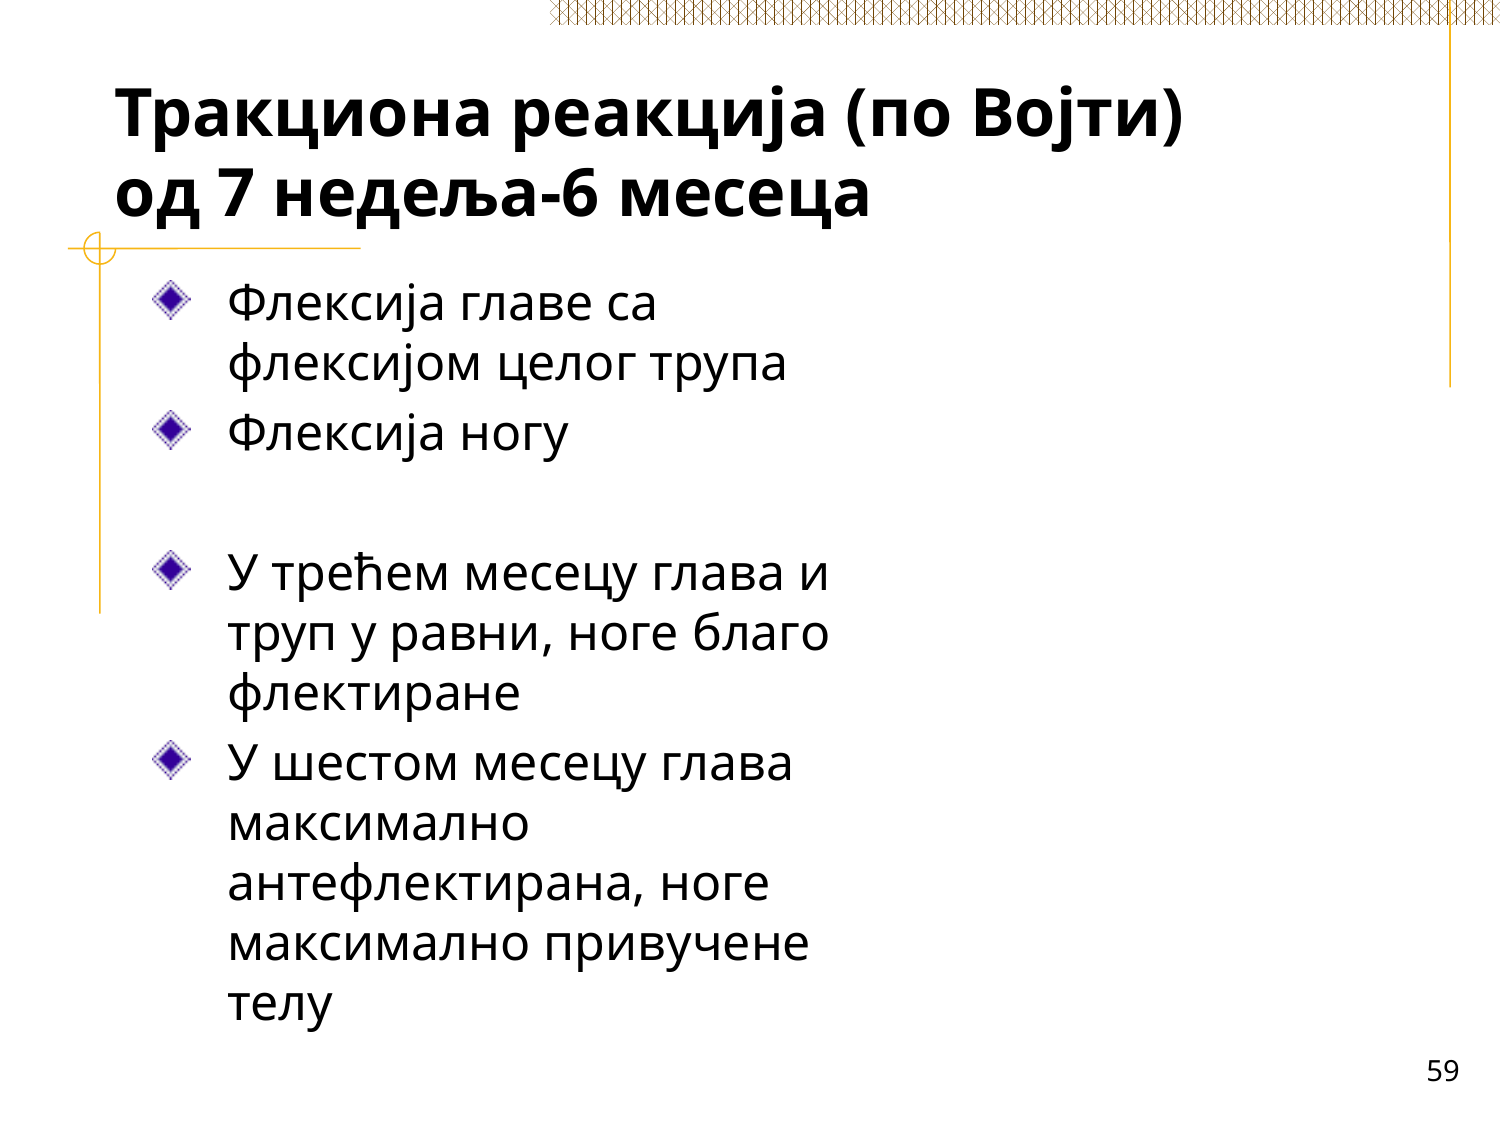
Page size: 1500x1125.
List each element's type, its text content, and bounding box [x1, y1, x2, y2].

list Флексија главе са флексијом целог трупа Флексија ногу У трећем месeцу глава и труп у равни, ноге благо флектиране У шестом месецу глава максимално антефлектирана, ноге максимално привучене телу [137, 262, 863, 938]
picture [152, 740, 191, 780]
picture [152, 550, 191, 590]
picture [152, 410, 191, 450]
picture [152, 280, 191, 320]
title Тракциона реакција (по Војти) од 7 недеља-6 месеца [99, 49, 1376, 238]
slide_number 59 [1162, 1025, 1475, 1100]
